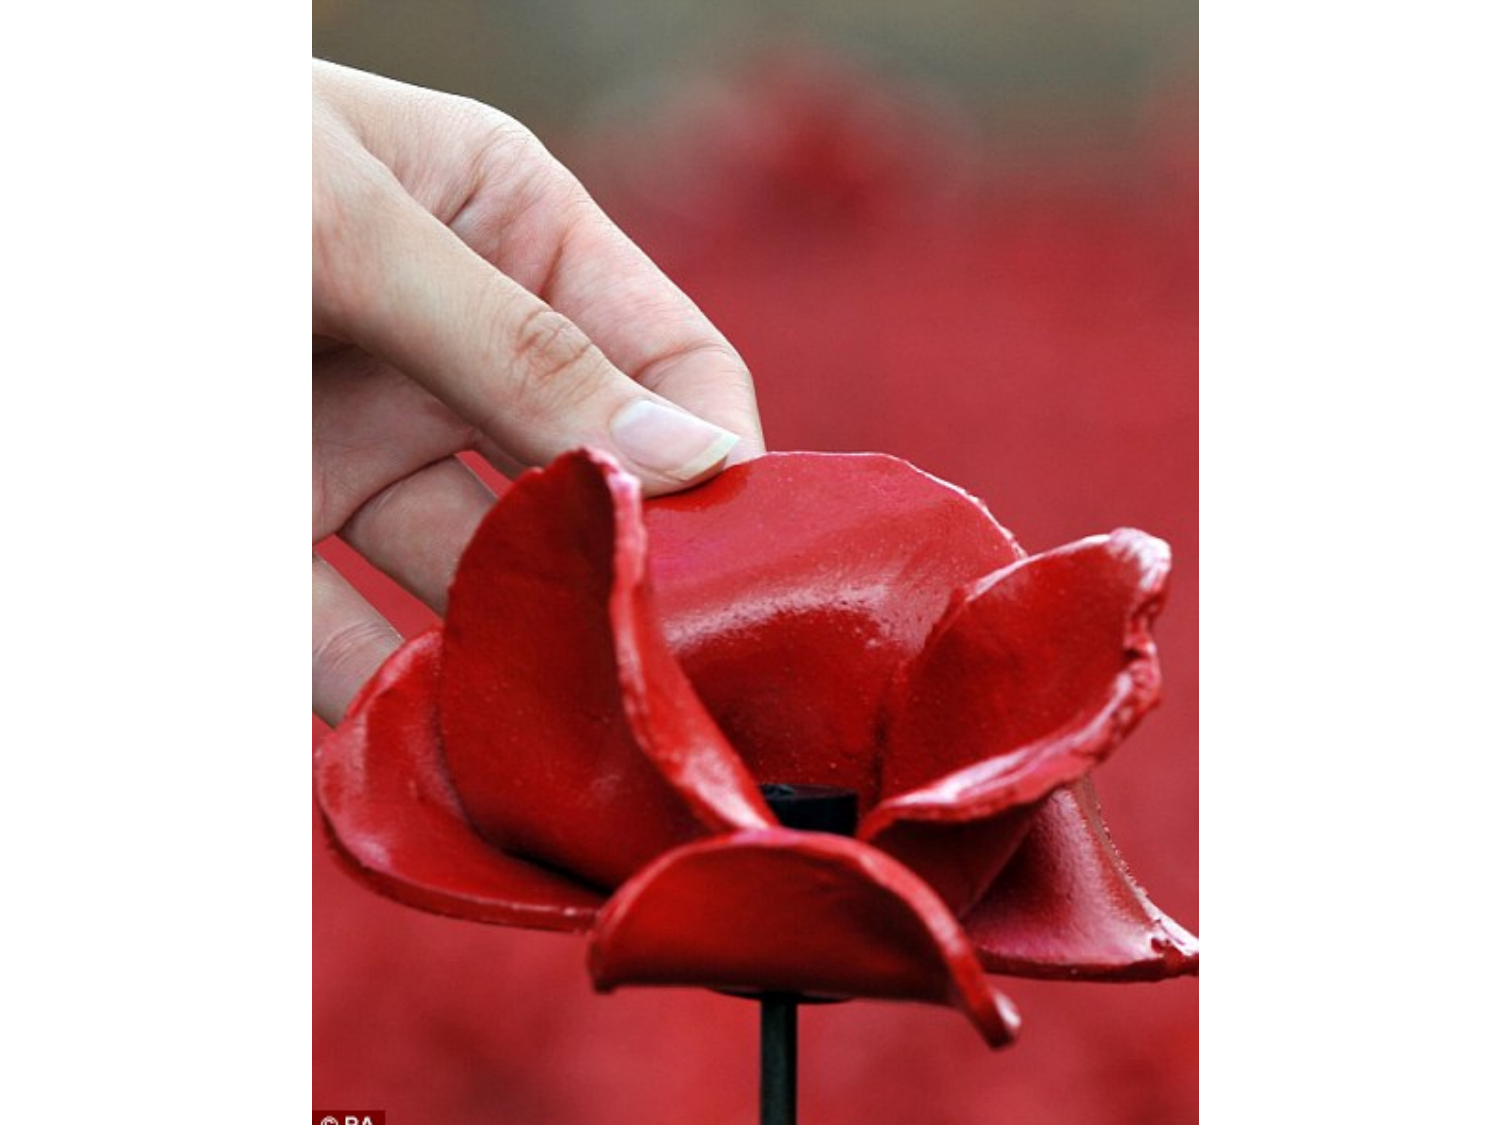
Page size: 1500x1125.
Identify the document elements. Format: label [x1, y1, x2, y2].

picture [312, 0, 1200, 1125]
